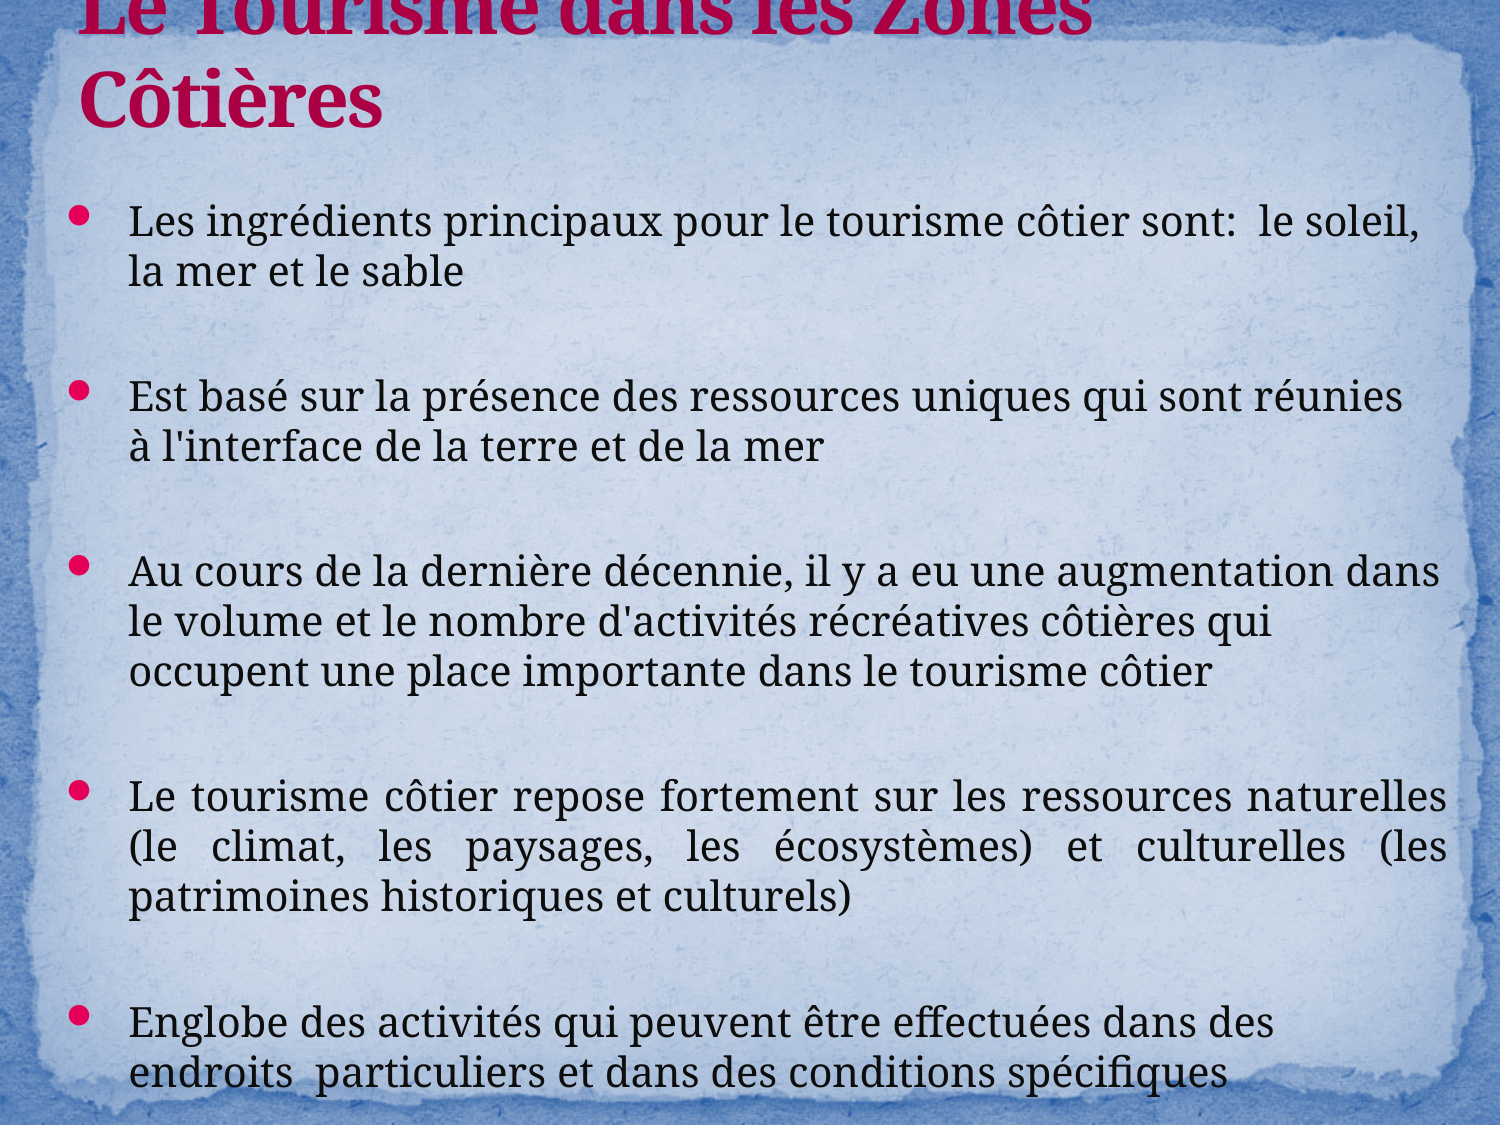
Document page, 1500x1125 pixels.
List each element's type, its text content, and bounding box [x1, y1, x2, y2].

list Les ingrédients principaux pour le tourisme côtier sont: le soleil, la mer et le sable Est basé sur la présence des ressources uniques qui sont réunies à l'interface de la terre et de la mer Au cours de la dernière décennie, il y a eu une augmentation dans le volume et le nombre d'activités récréatives côtières qui occupent une place importante dans le tourisme côtier Le tourisme côtier repose fortement sur les ressources naturelles (le climat, les paysages, les écosystèmes) et culturelles (les patrimoines historiques et culturels) Englobe des activités qui peuvent être effectuées dans des endroits particuliers et dans des conditions spécifiques [37, 187, 1463, 938]
title Le Tourisme dans les Zones Côtières [62, 0, 1413, 150]
